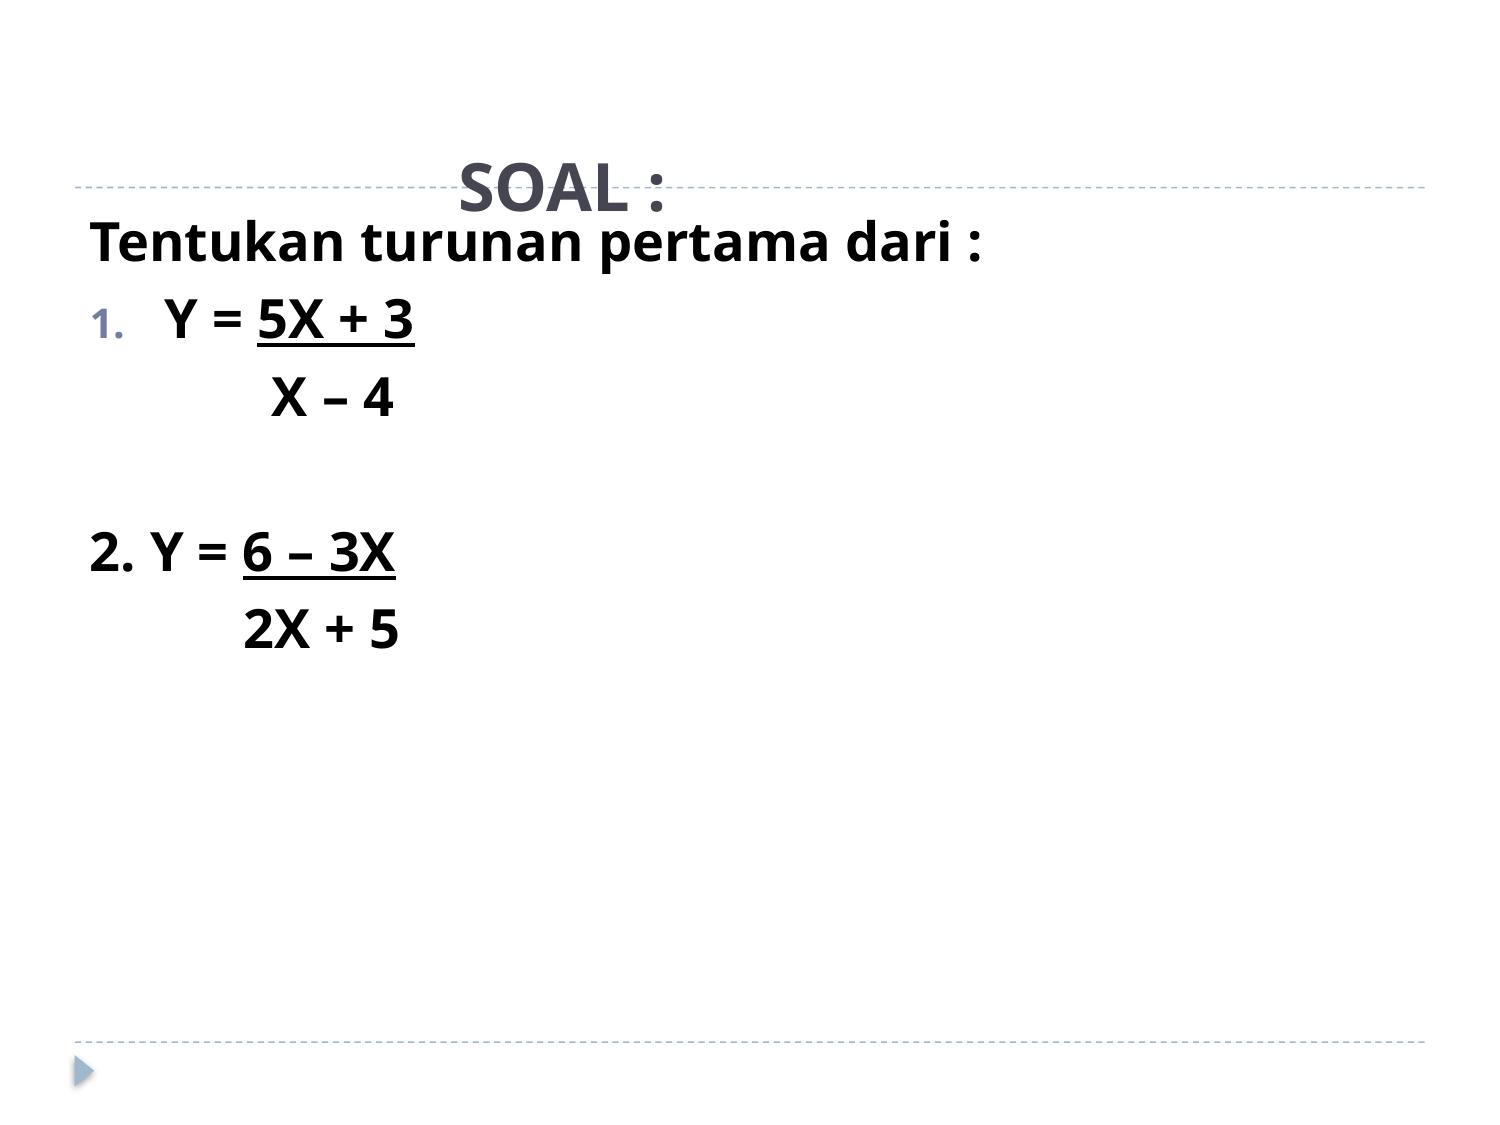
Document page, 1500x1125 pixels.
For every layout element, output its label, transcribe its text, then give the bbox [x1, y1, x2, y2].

title SOAL : [443, 99, 738, 200]
list Tentukan turunan pertama dari : Y = 5X + 3 X – 4 2. Y = 6 – 3X 2X + 5 [75, 200, 1425, 1010]
